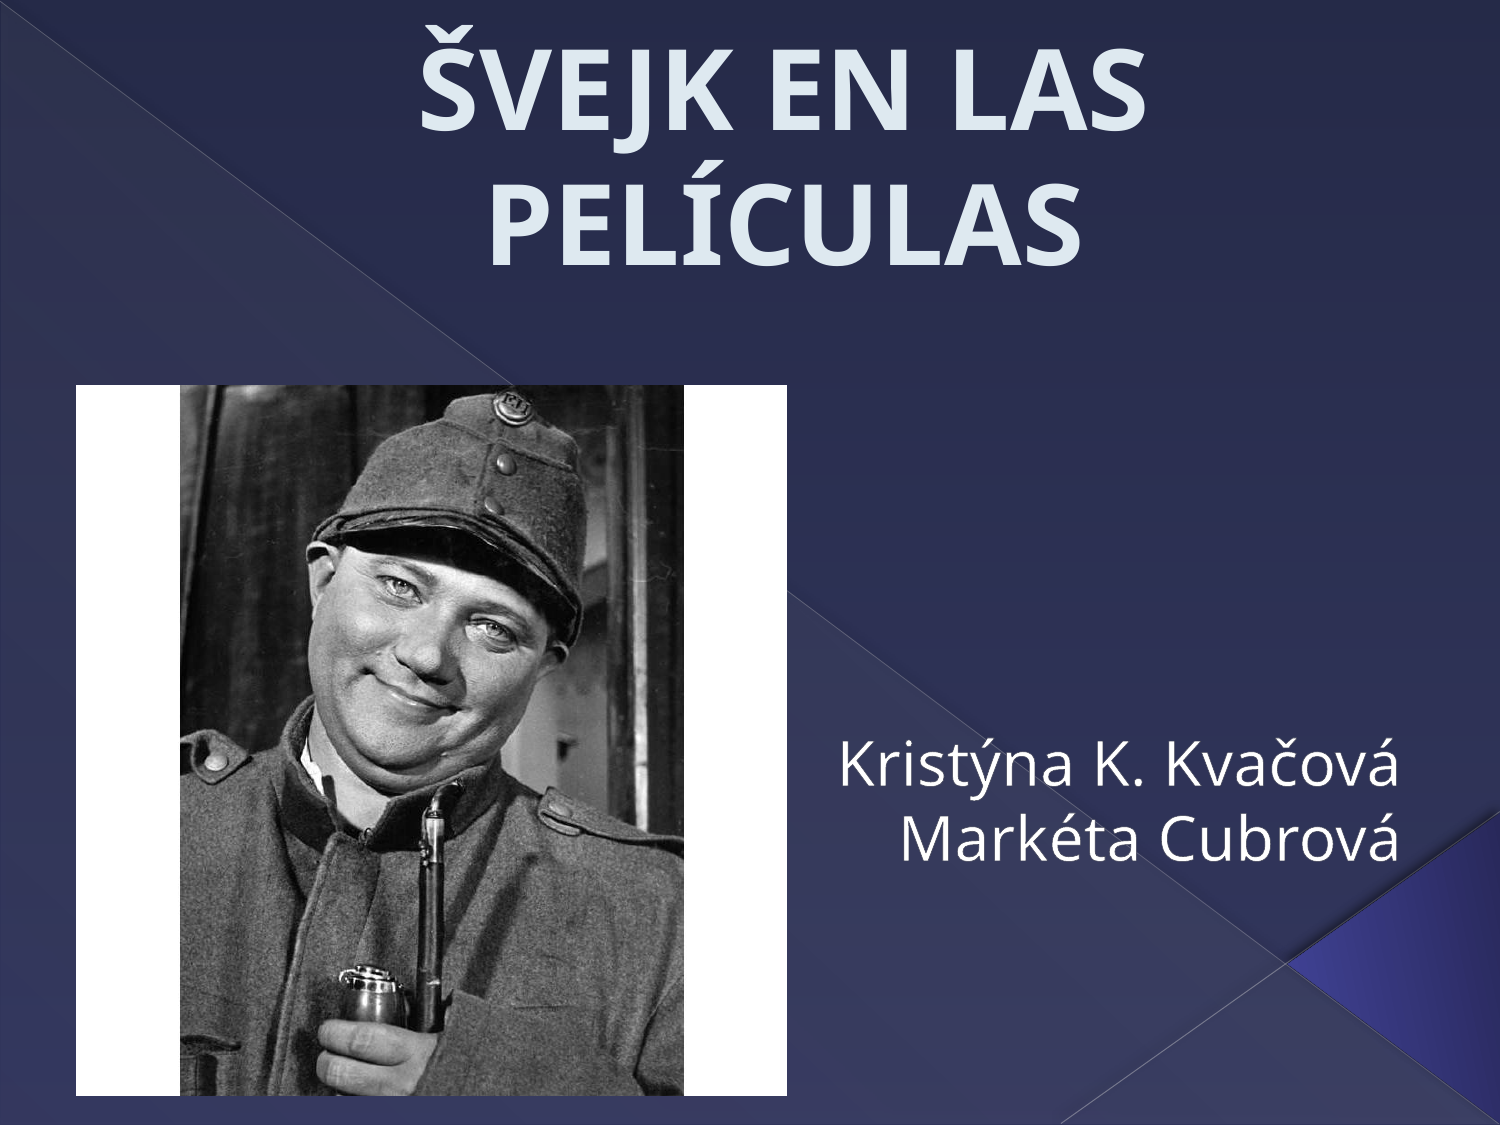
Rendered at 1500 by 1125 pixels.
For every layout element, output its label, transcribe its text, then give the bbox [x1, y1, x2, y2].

picture [76, 385, 787, 1096]
title ŠVEJK EN LAS PELÍCULAS [29, 54, 1459, 296]
subtitle Kristýna K. Kvačová Markéta Cubrová [791, 716, 1423, 1004]
